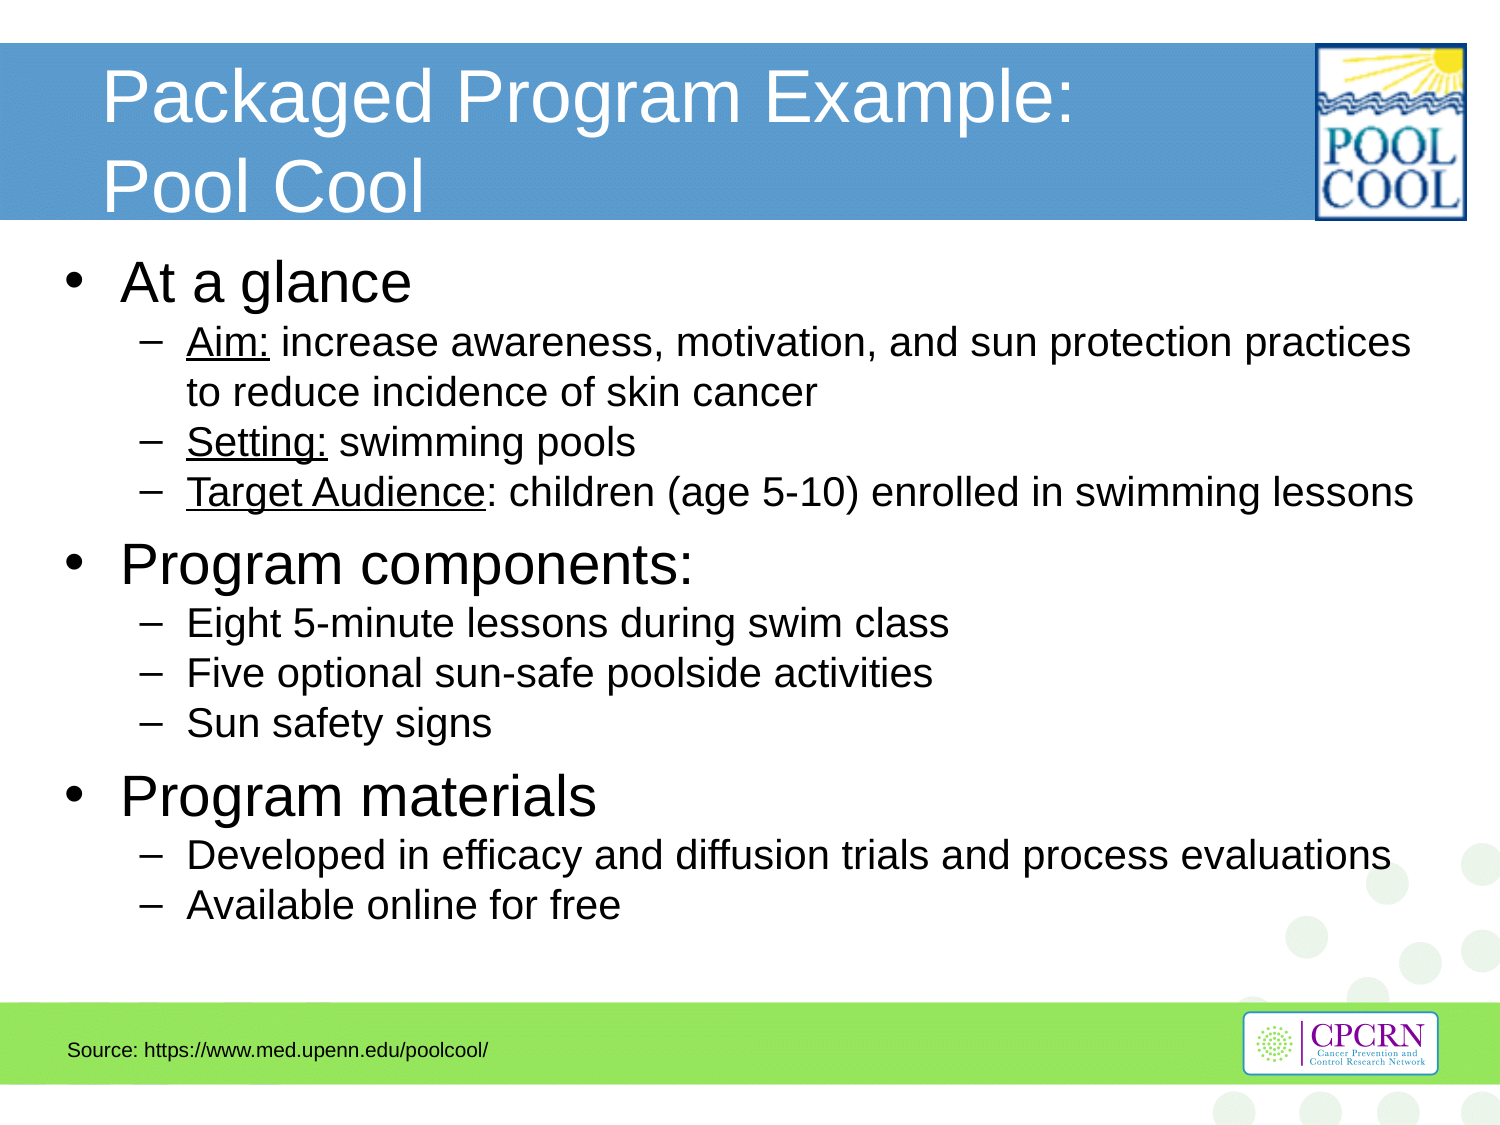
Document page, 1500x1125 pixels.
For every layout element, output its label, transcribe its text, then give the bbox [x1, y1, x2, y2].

title Packaged Program Example: Pool Cool [86, 43, 1500, 232]
picture [0, 0, 1500, 1125]
list At a glance Aim: increase awareness, motivation, and sun protection practices to reduce incidence of skin cancer Setting: swimming pools Target Audience: children (age 5-10) enrolled in swimming lessons Program components: Eight 5-minute lessons during swim class Five optional sun-safe poolside activities Sun safety signs Program materials Developed in efficacy and diffusion trials and process evaluations Available online for free [49, 236, 1445, 1056]
text_box Source: https://www.med.upenn.edu/poolcool/ [52, 1029, 509, 1069]
